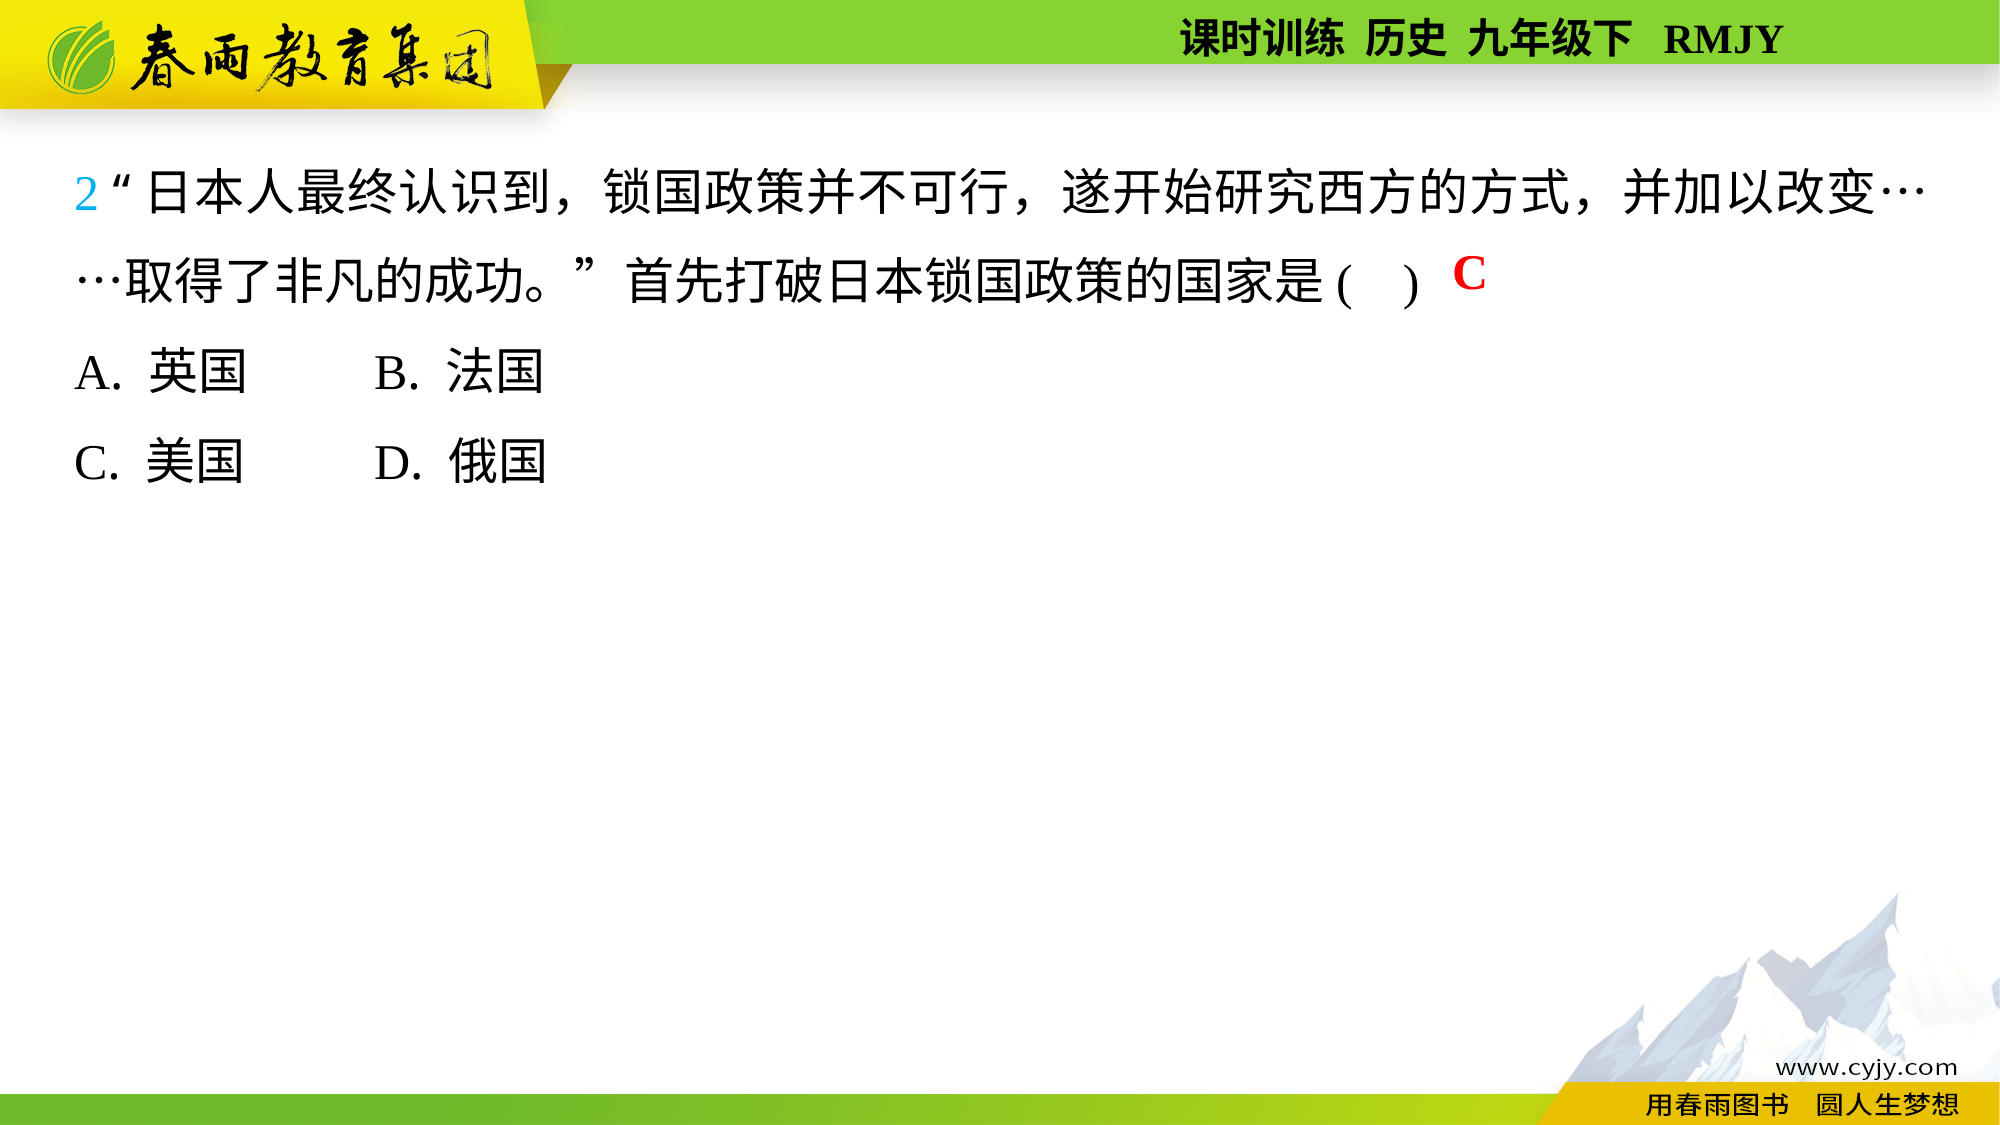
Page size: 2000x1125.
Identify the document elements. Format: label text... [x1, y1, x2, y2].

list 2 “日本人最终认识到，锁国政策并不可行，遂开始研究西方的方式，并加以改变……取得了非凡的成功。”首先打破日本锁国政策的国家是( ) A. 英国 B. 法国 C. 美国 D. 俄国 [59, 122, 1944, 490]
text_box C [1437, 232, 1504, 307]
picture [0, 0, 2000, 1125]
